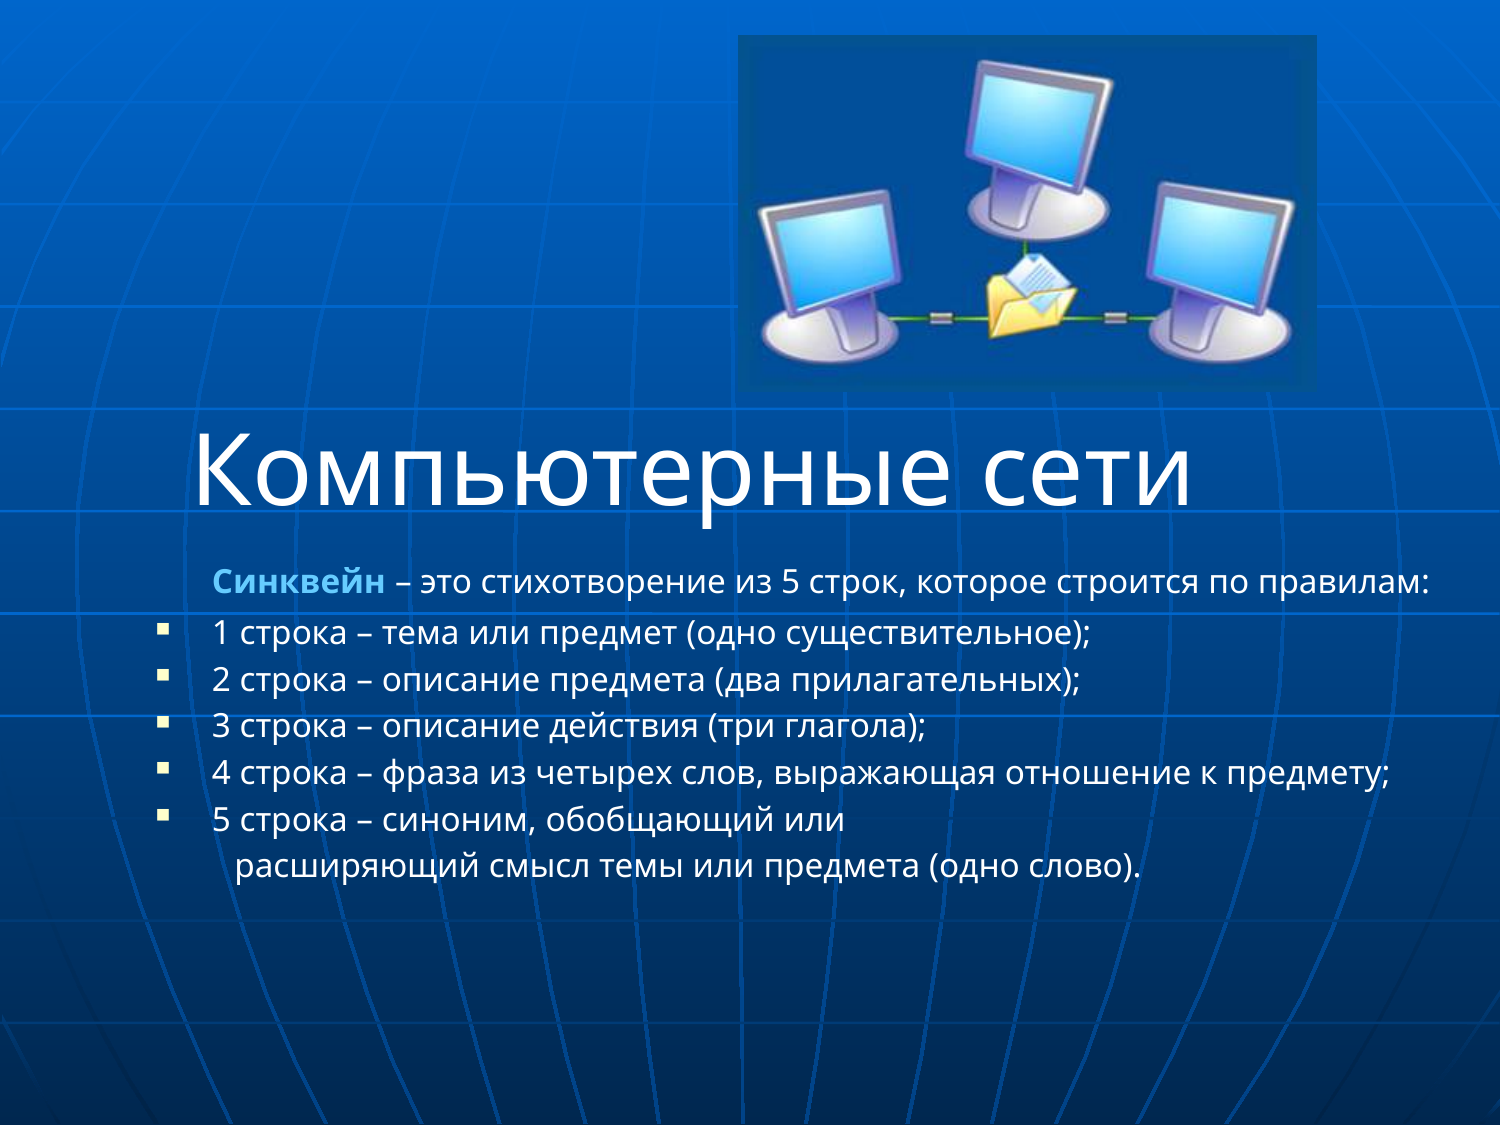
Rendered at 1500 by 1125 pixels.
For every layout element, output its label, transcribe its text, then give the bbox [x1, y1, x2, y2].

list Компьютерные сети [175, 398, 1500, 516]
picture [737, 34, 1317, 392]
text_box Синквейн – это стихотворение из 5 строк, которое строится по правилам: 1 строка – тема или предмет (одно существительное); 2 строка – описание предмета (два прилагательных); 3 строка – описание действия (три глагола); 4 строка – фраза из четырех слов, выражающая отношение к предмету; 5 строка – синоним, обобщающий или расширяющий смысл темы или предмета (одно слово). [140, 527, 1466, 895]
